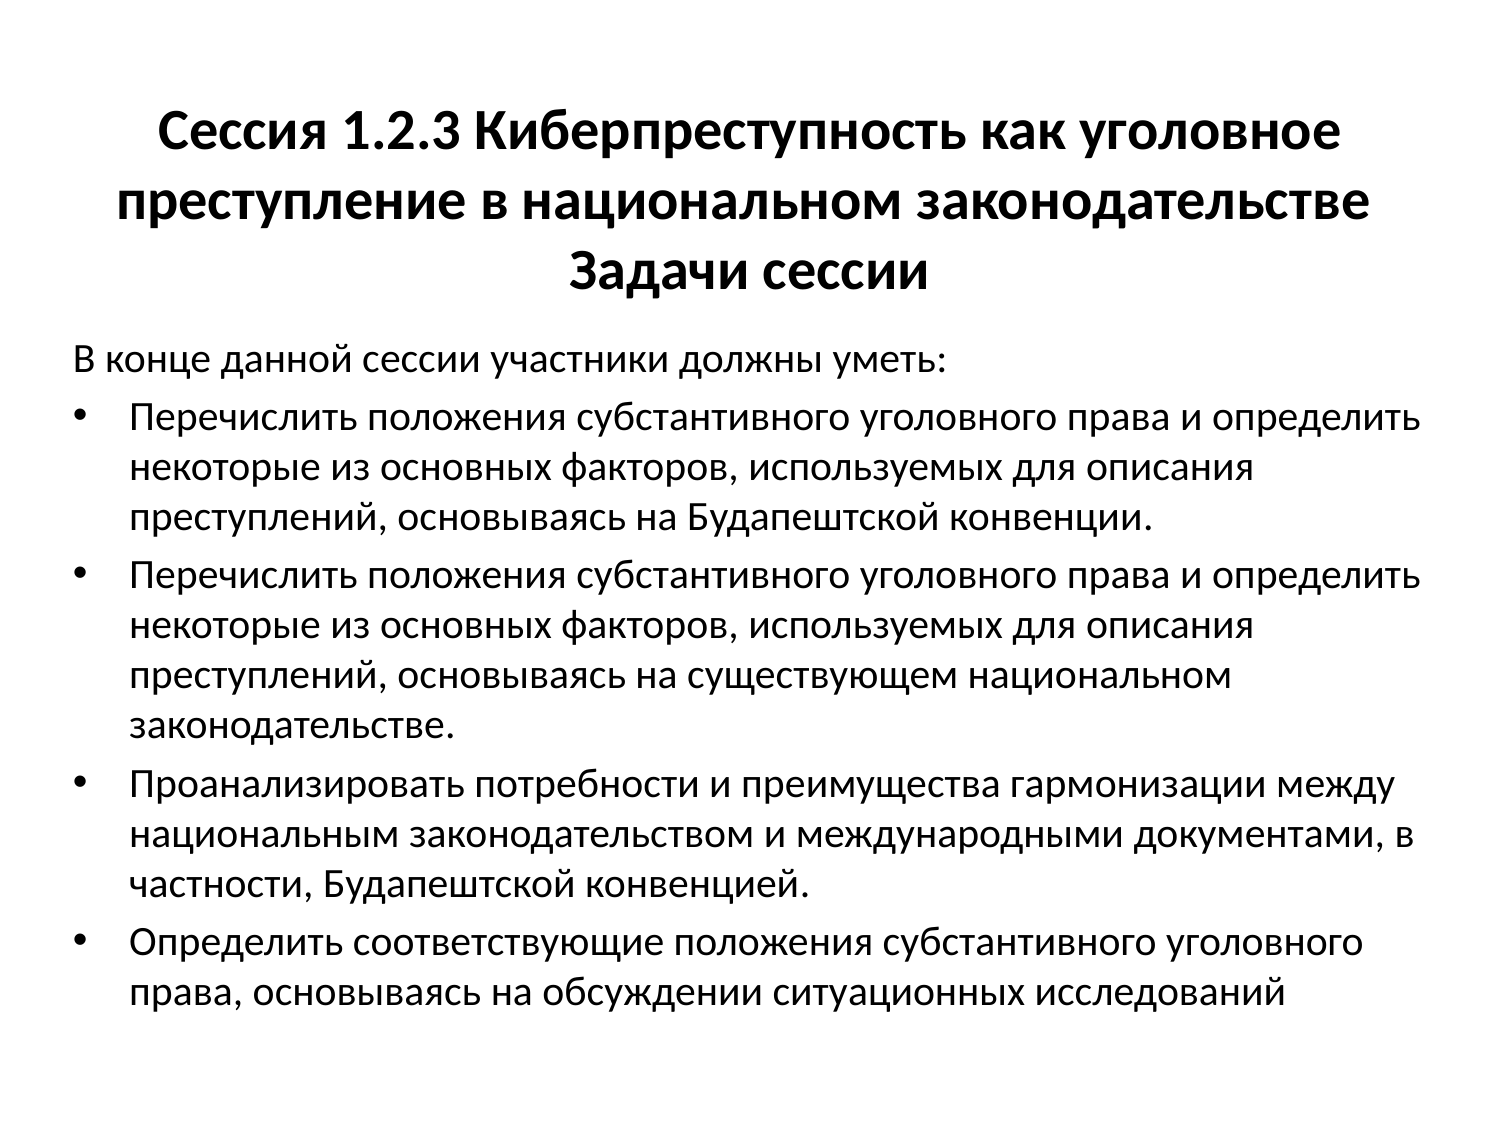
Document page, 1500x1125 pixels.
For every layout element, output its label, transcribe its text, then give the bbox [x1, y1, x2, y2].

title Сессия 1.2.3 Киберпреступность как уголовное преступление в национальном законодательстве Задачи сессии [75, 132, 1425, 260]
text_box [91, 137, 1442, 261]
text_box В конце данной сессии участники должны уметь: Перечислить положения субстантивного уголовного права и определить некоторые из основных факторов, используемых для описания преступлений, основываясь на Будапештской конвенции. Перечислить положения субстантивного уголовного права и определить некоторые из основных факторов, используемых для описания преступлений, основываясь на существующем национальном законодательстве. Проанализировать потребности и преимущества гармонизации между национальным законодательством и международными документами, в частности, Будапештской конвенцией. Определить соответствующие положения субстантивного уголовного права, основываясь на обсуждении ситуационных исследований [58, 323, 1455, 1108]
